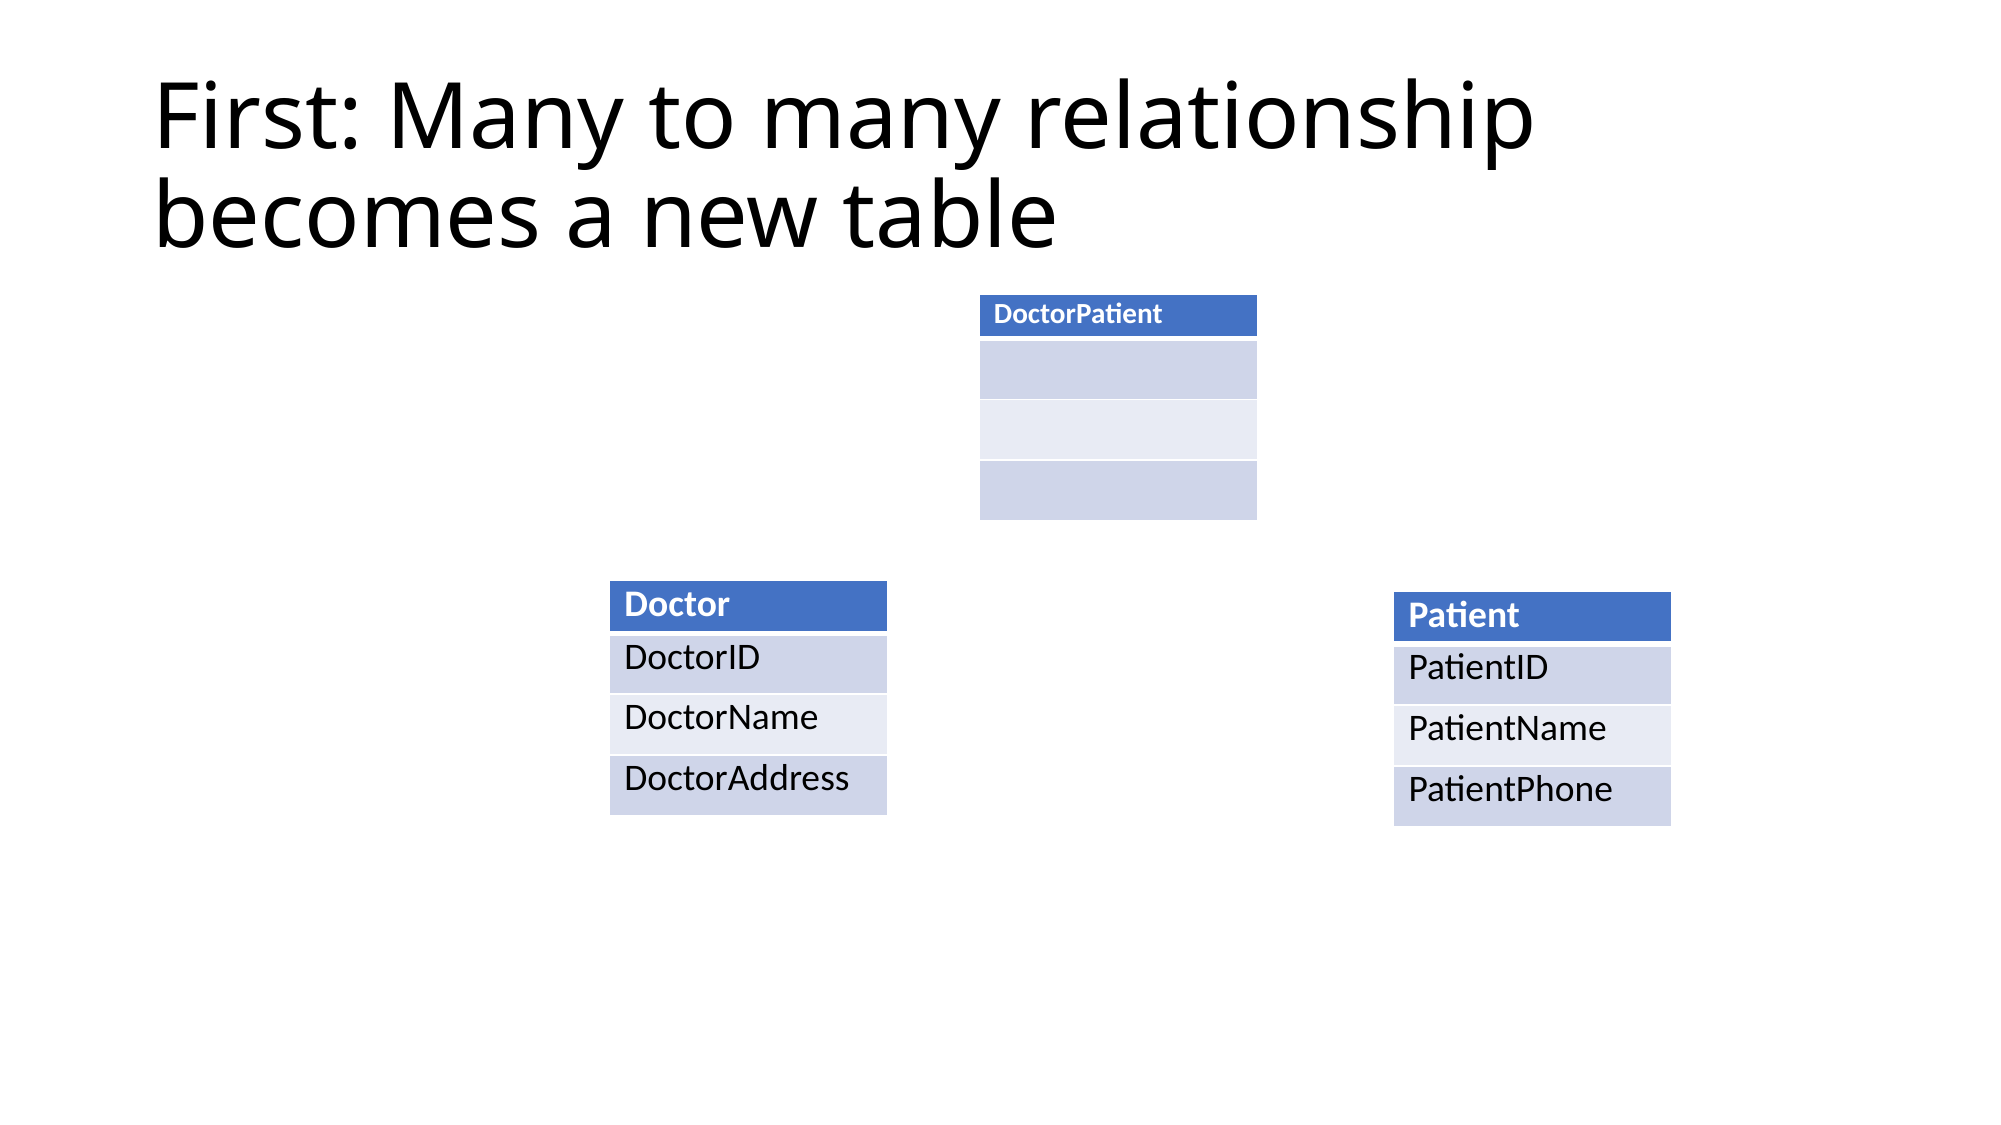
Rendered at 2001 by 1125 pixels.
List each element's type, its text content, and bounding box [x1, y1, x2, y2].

table_header DoctorPatient [980, 295, 1257, 336]
table_cell DoctorName [610, 695, 887, 754]
table_cell DoctorID [610, 636, 887, 693]
table_cell PatientID [1394, 647, 1671, 704]
table_header Patient [1394, 592, 1671, 641]
table_cell PatientPhone [1394, 767, 1671, 826]
title First: Many to many relationship becomes a new table [137, 59, 1863, 278]
table_cell PatientName [1394, 706, 1671, 765]
table_cell [980, 341, 1257, 399]
table_header Doctor [610, 581, 887, 631]
table_cell DoctorAddress [610, 756, 887, 815]
table_cell [980, 461, 1257, 520]
table_cell [980, 400, 1257, 459]
